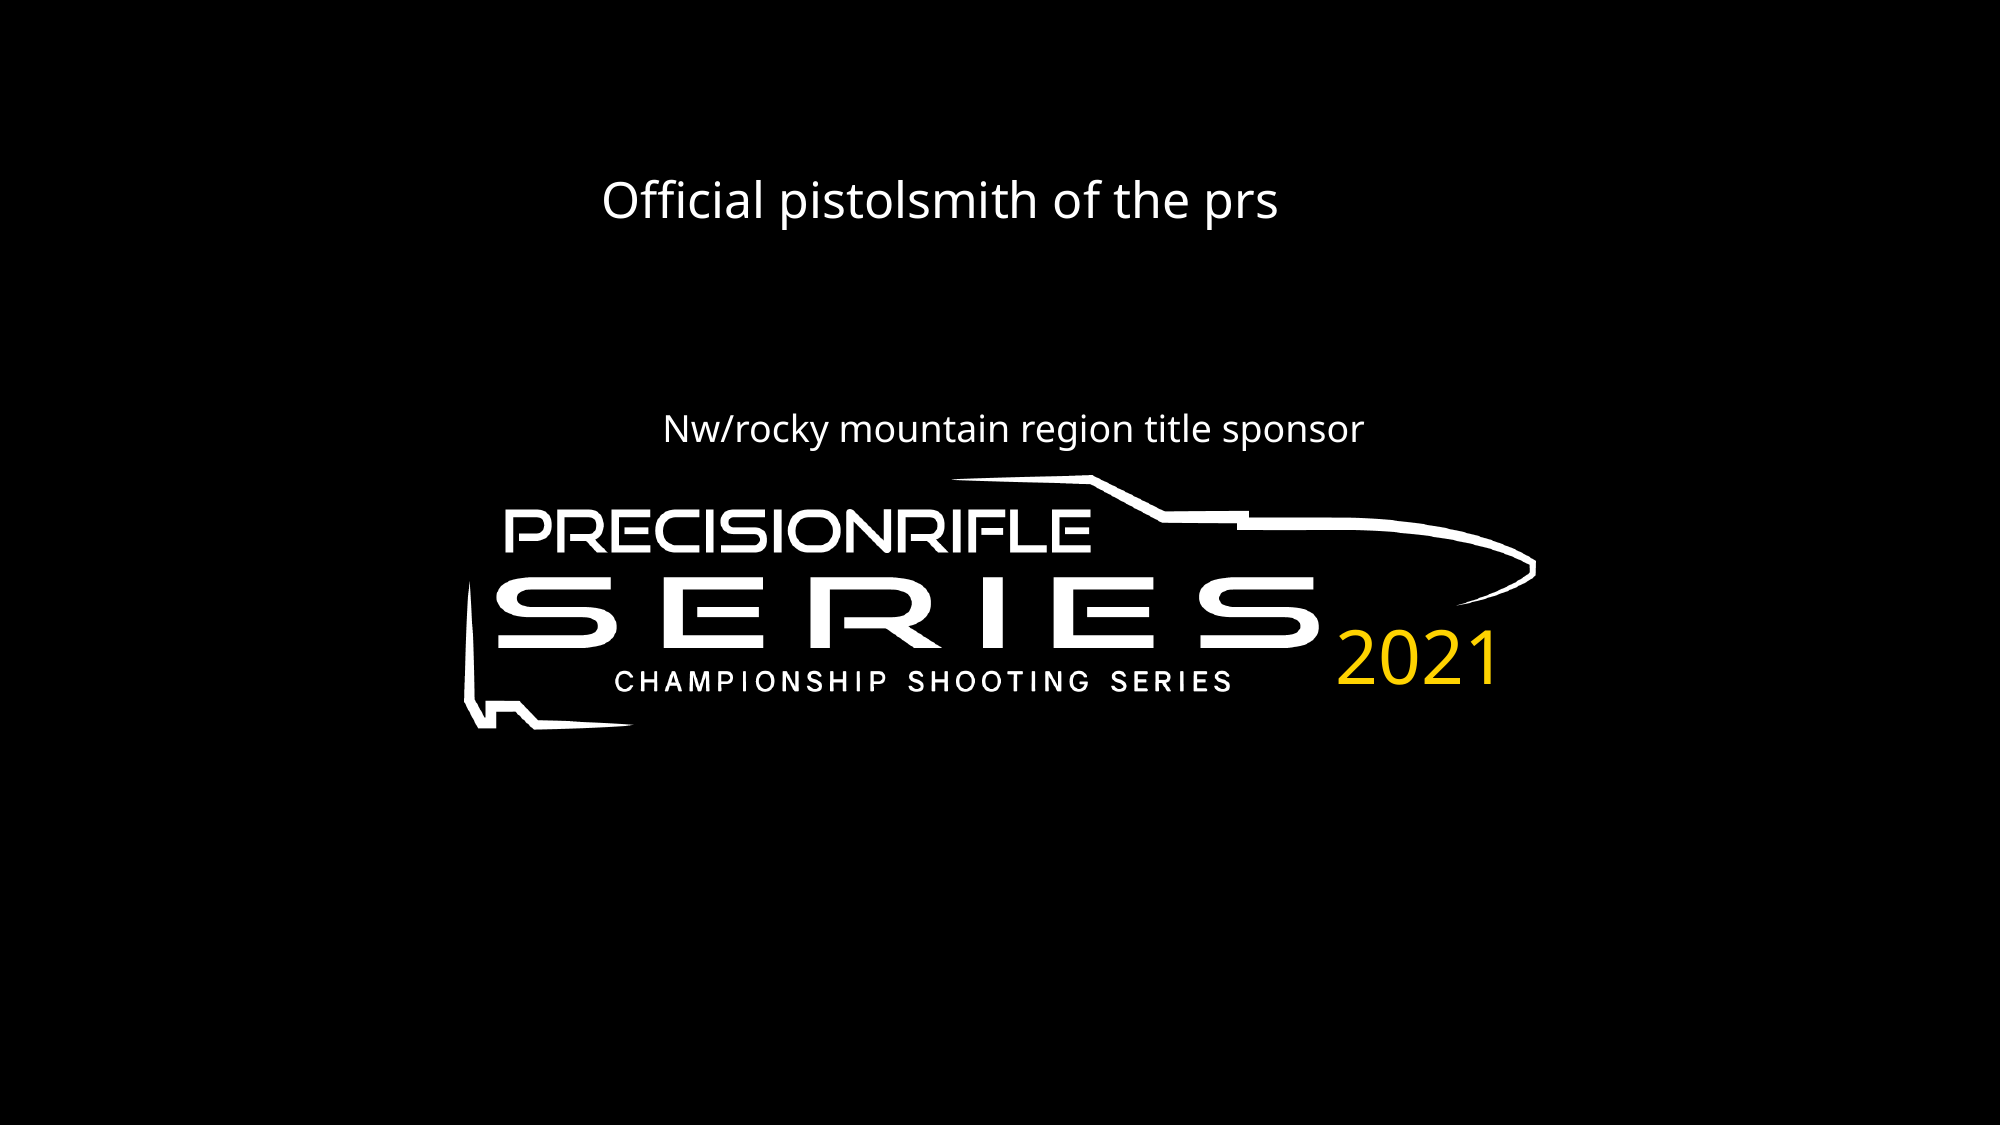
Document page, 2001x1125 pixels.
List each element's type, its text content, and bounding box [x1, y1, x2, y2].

text_box Official pistolsmith of the prs [368, 161, 1513, 236]
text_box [432, 397, 1611, 730]
